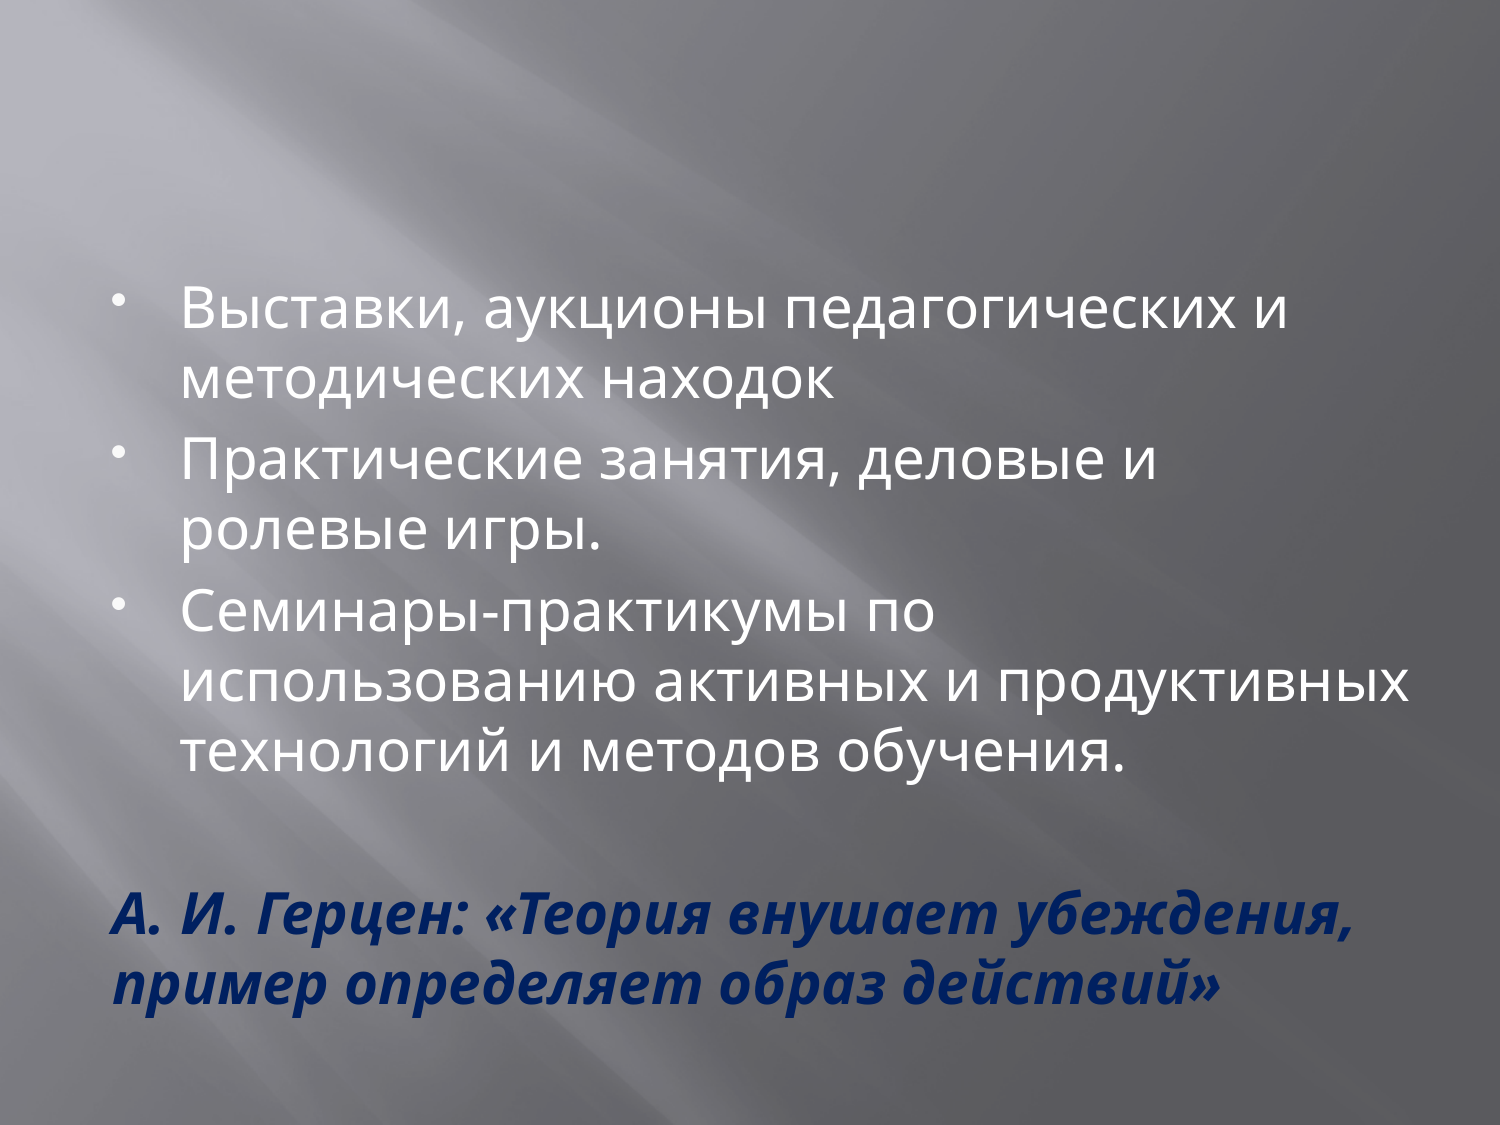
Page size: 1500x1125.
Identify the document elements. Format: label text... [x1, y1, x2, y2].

list Выставки, аукционы педагогических и методических находок Практические занятия, деловые и ролевые игры. Семинары-практикумы по использованию активных и продуктивных технологий и методов обучения. А. И. Герцен: «Теория внушает убеждения, пример определяет образ действий» [75, 262, 1425, 1035]
